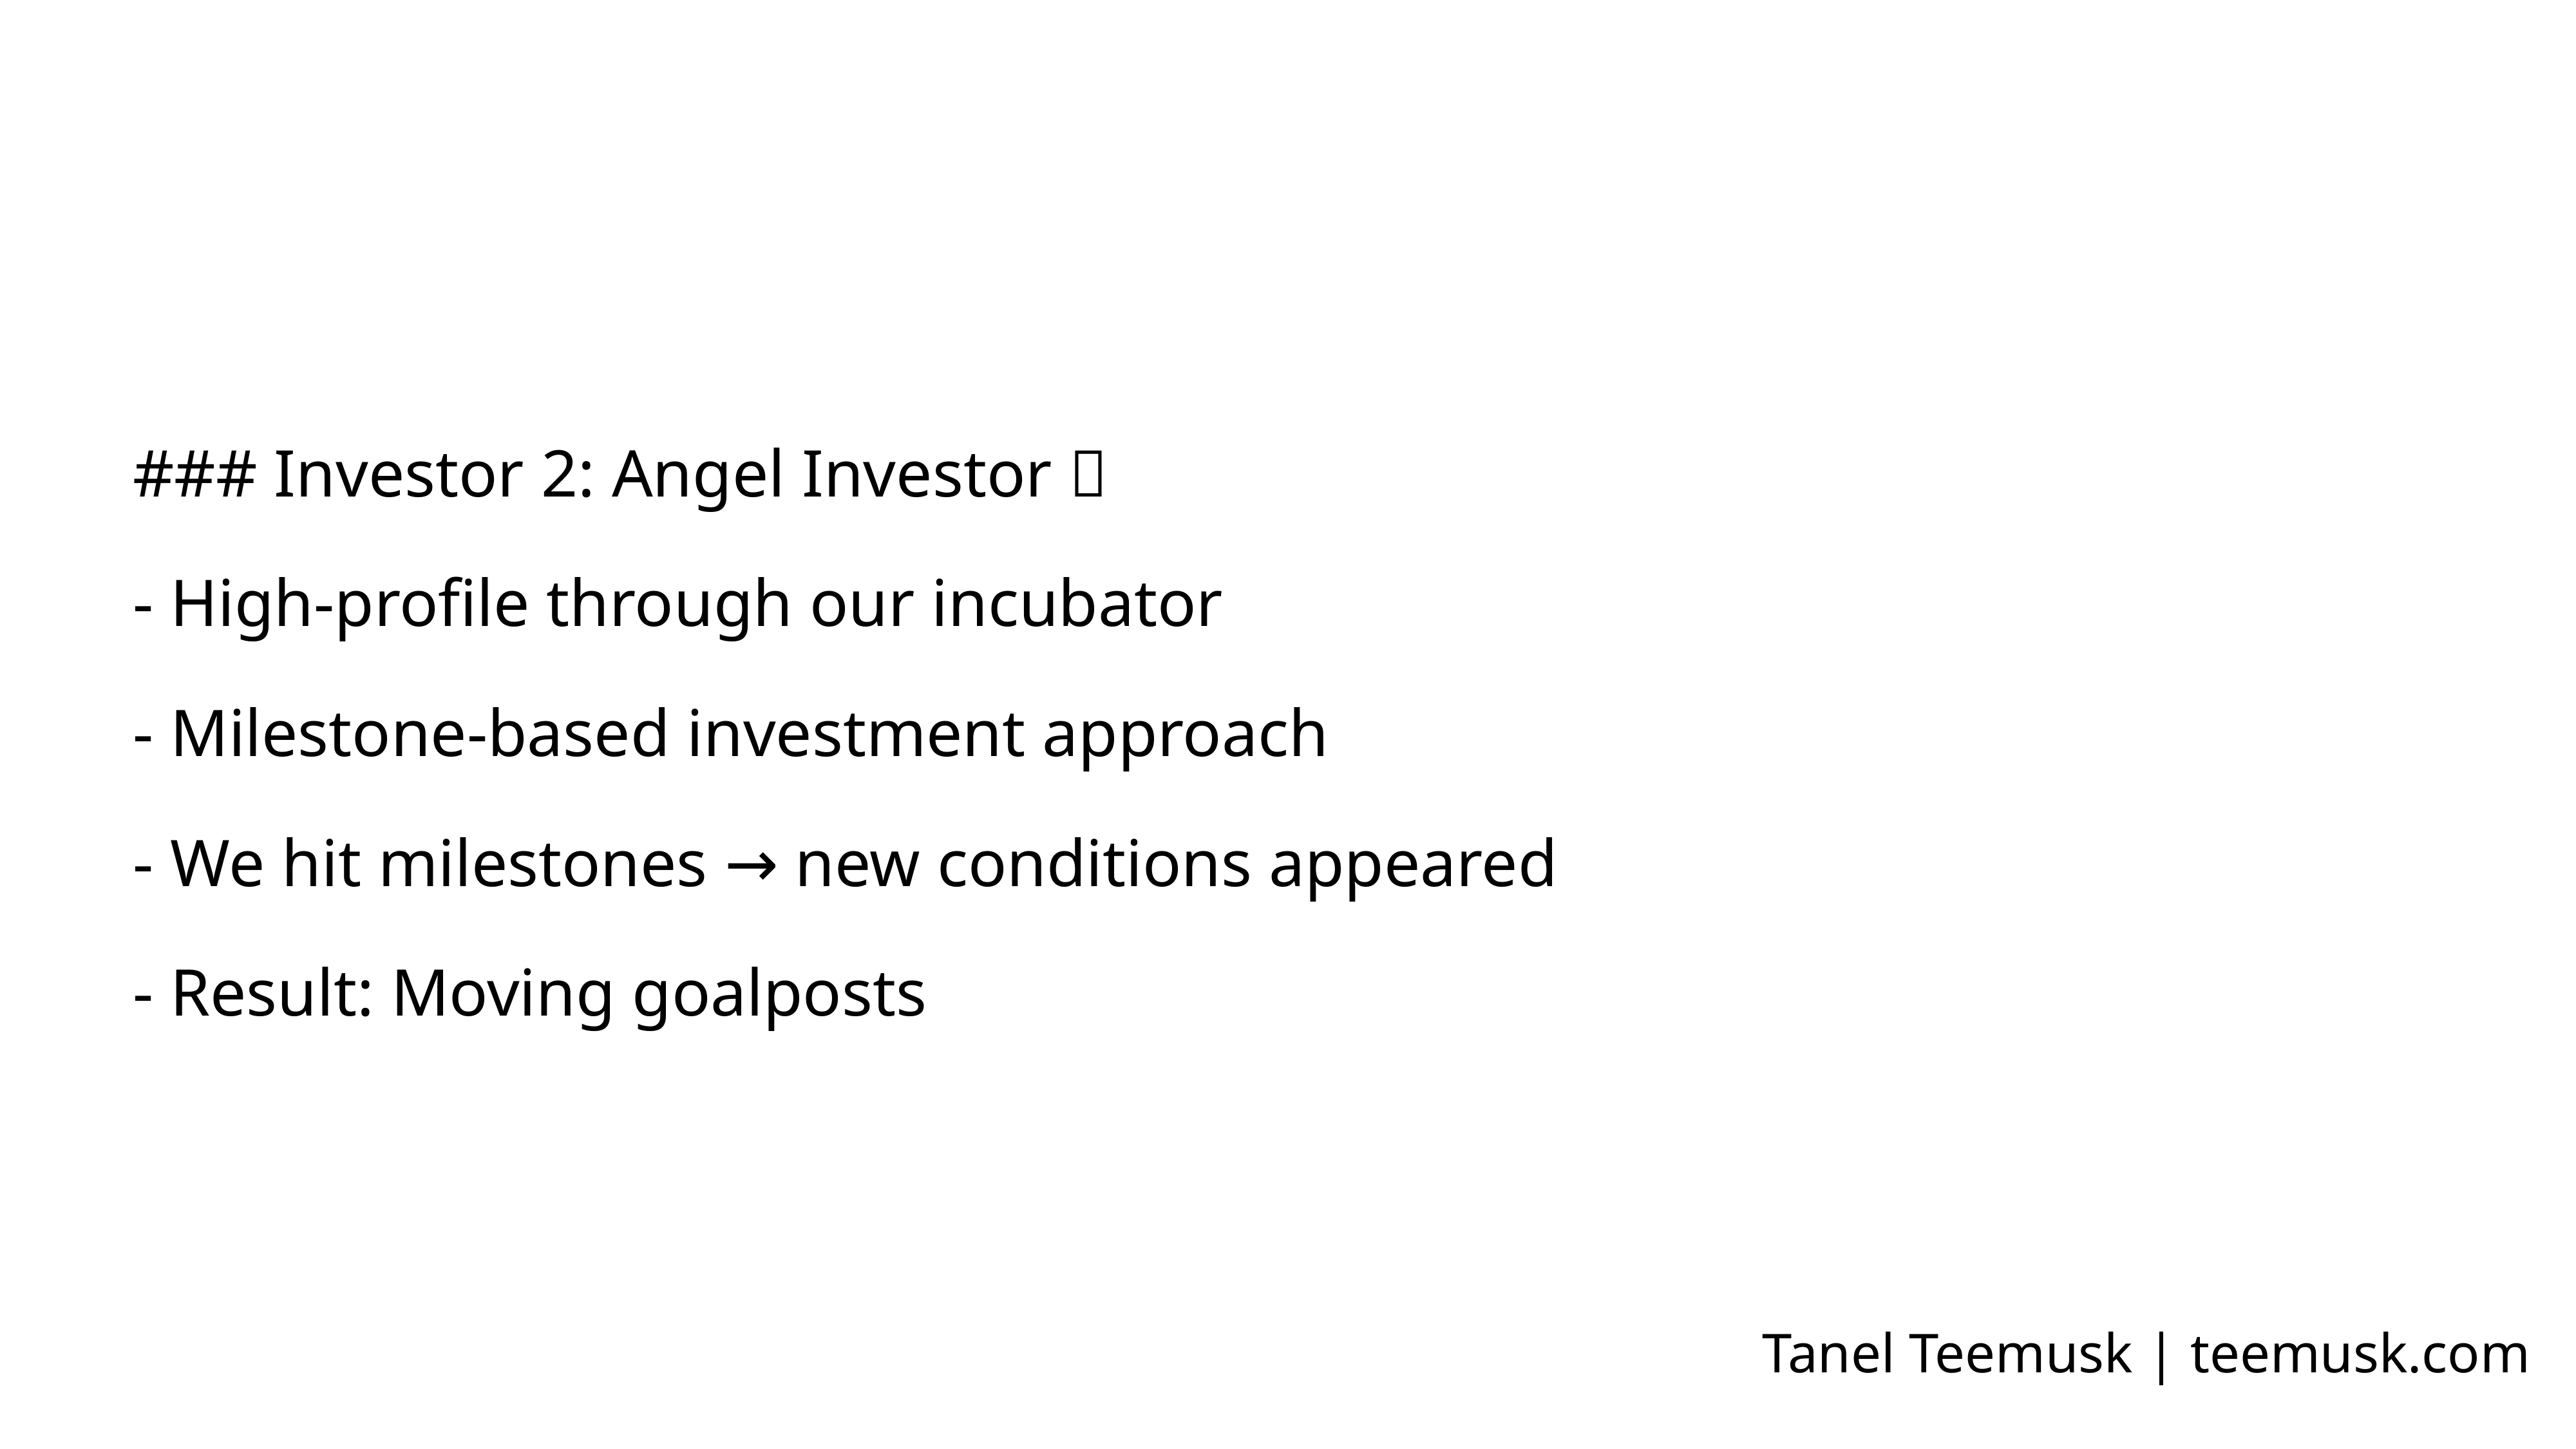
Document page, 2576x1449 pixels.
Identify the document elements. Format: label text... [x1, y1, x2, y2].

list ### Investor 2: Angel Investor 👼 - High-profile through our incubator - Milestone-based investment approach - We hit milestones → new conditions appeared - Result: Moving goalposts [127, 149, 2449, 1321]
text_box Tanel Teemusk | teemusk.com [1756, 1320, 2537, 1390]
